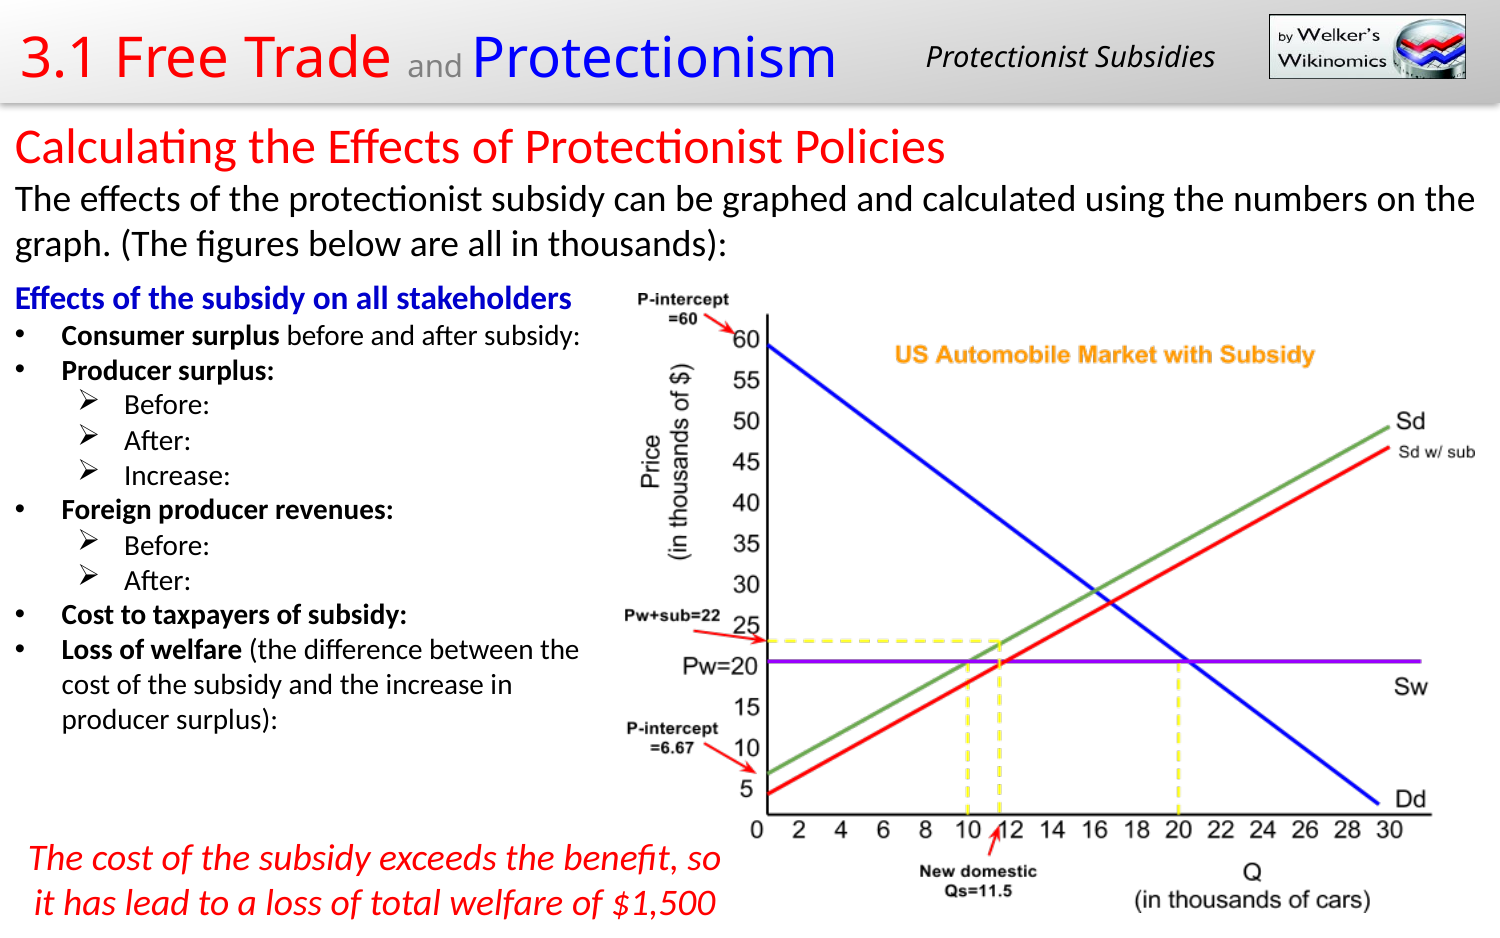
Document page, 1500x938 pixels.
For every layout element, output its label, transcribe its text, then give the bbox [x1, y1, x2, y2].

picture [620, 293, 1476, 914]
text_box Protectionist Subsidies [829, 30, 1313, 81]
picture [1269, 14, 1466, 79]
text_box The cost of the subsidy exceeds the benefit, so it has lead to a loss of total welfare of $1,500 [0, 825, 750, 930]
text_box Calculating the Effects of Protectionist Policies The effects of the protectionist subsidy can be graphed and calculated using the numbers on the graph. (The figures below are all in thousands): [0, 106, 1500, 271]
